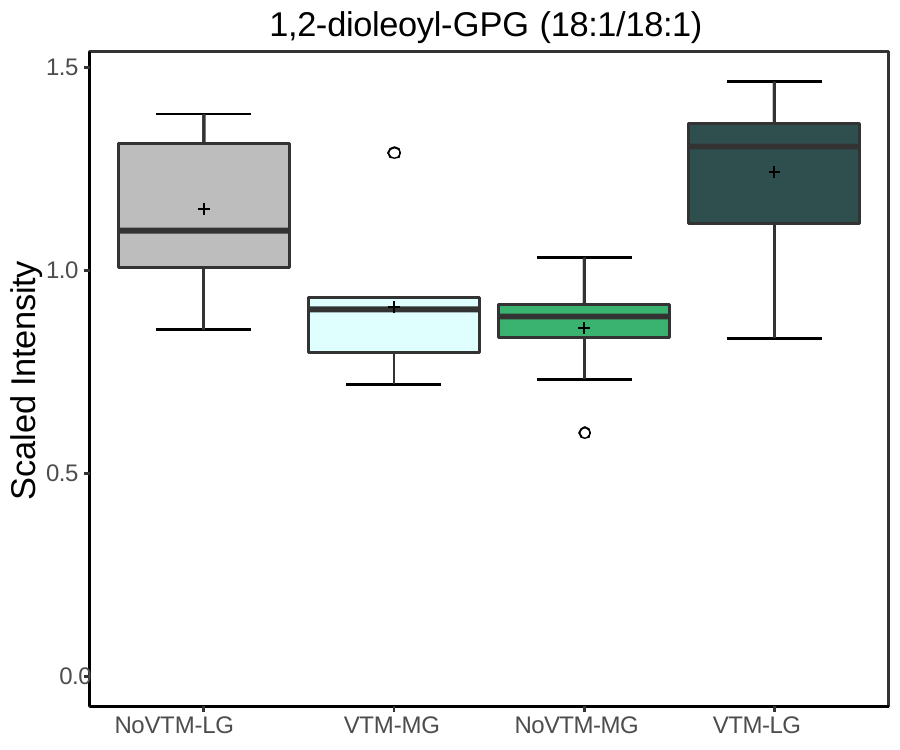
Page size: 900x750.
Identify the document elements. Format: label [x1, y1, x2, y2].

text_box [1, 252, 82, 503]
footer [57, 661, 95, 750]
text_box [267, 0, 711, 44]
text_box [44, 49, 82, 81]
text_box [83, 50, 891, 738]
slide_number [112, 713, 257, 750]
